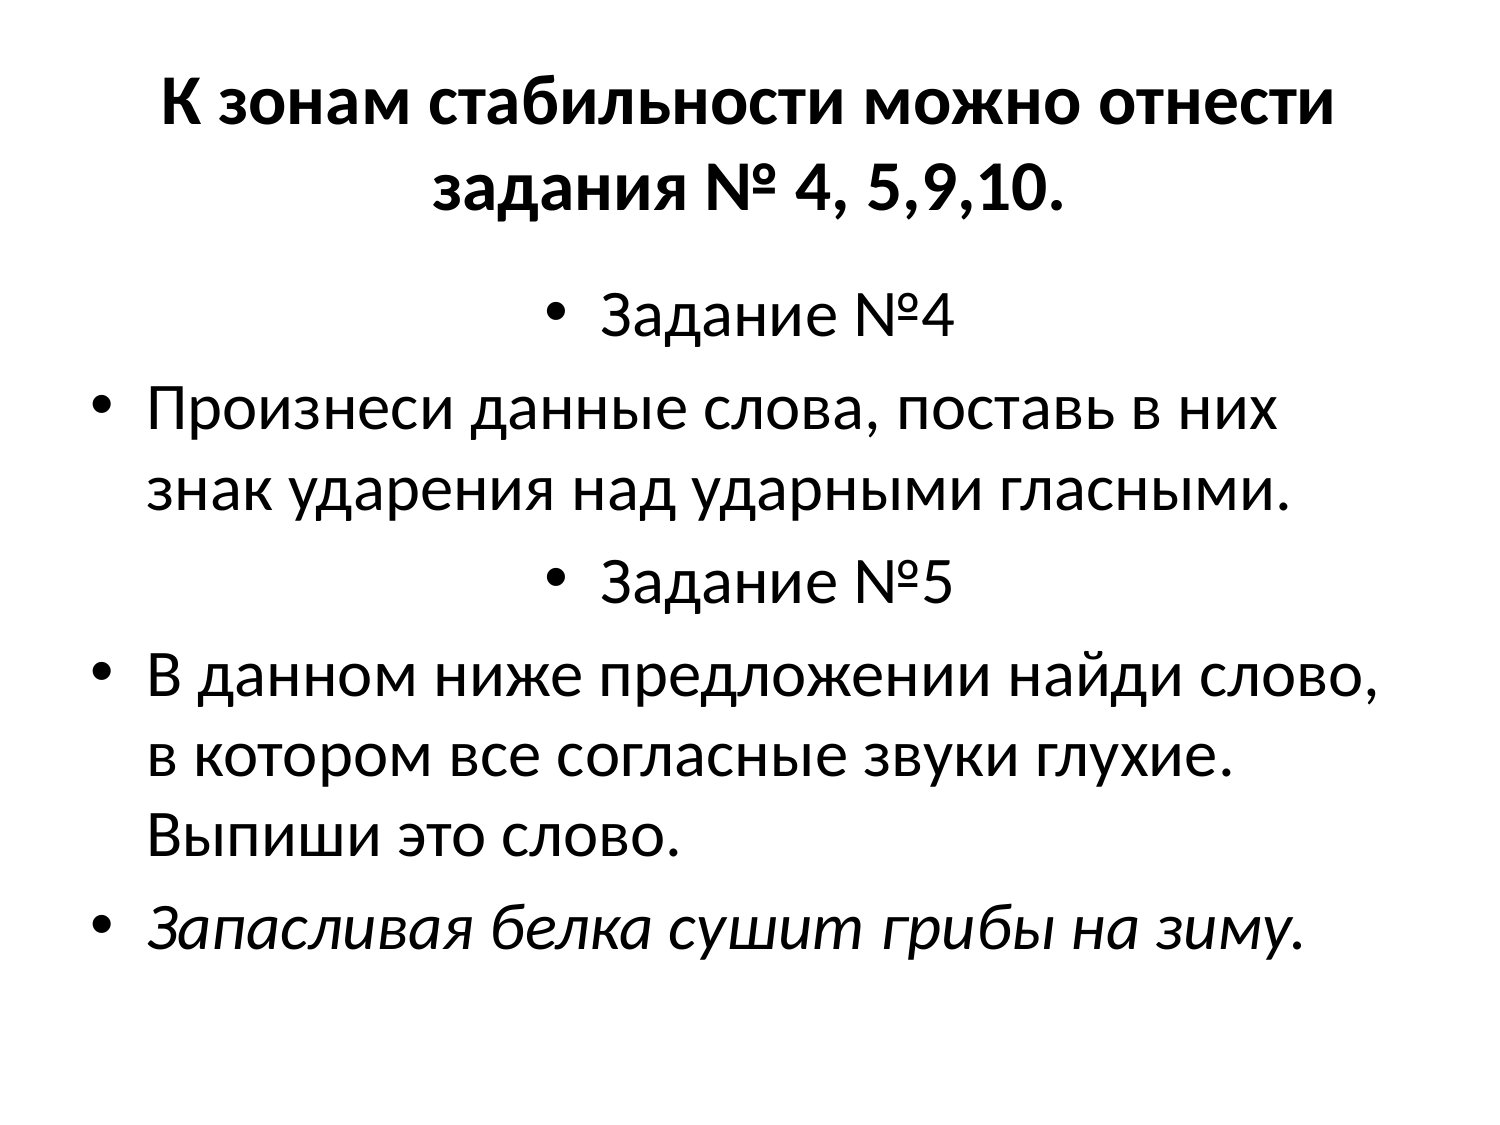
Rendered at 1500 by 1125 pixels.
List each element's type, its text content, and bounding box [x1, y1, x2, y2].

list Задание №4 Произнеси данные слова, поставь в них знак ударения над ударными гласными. Задание №5 В данном ниже предложении найди слово, в котором все согласные звуки глухие. Выпиши это слово. Запасливая белка сушит грибы на зиму. [75, 262, 1425, 1005]
title К зонам стабильности можно отнести задания № 4, 5,9,10. [75, 45, 1425, 233]
